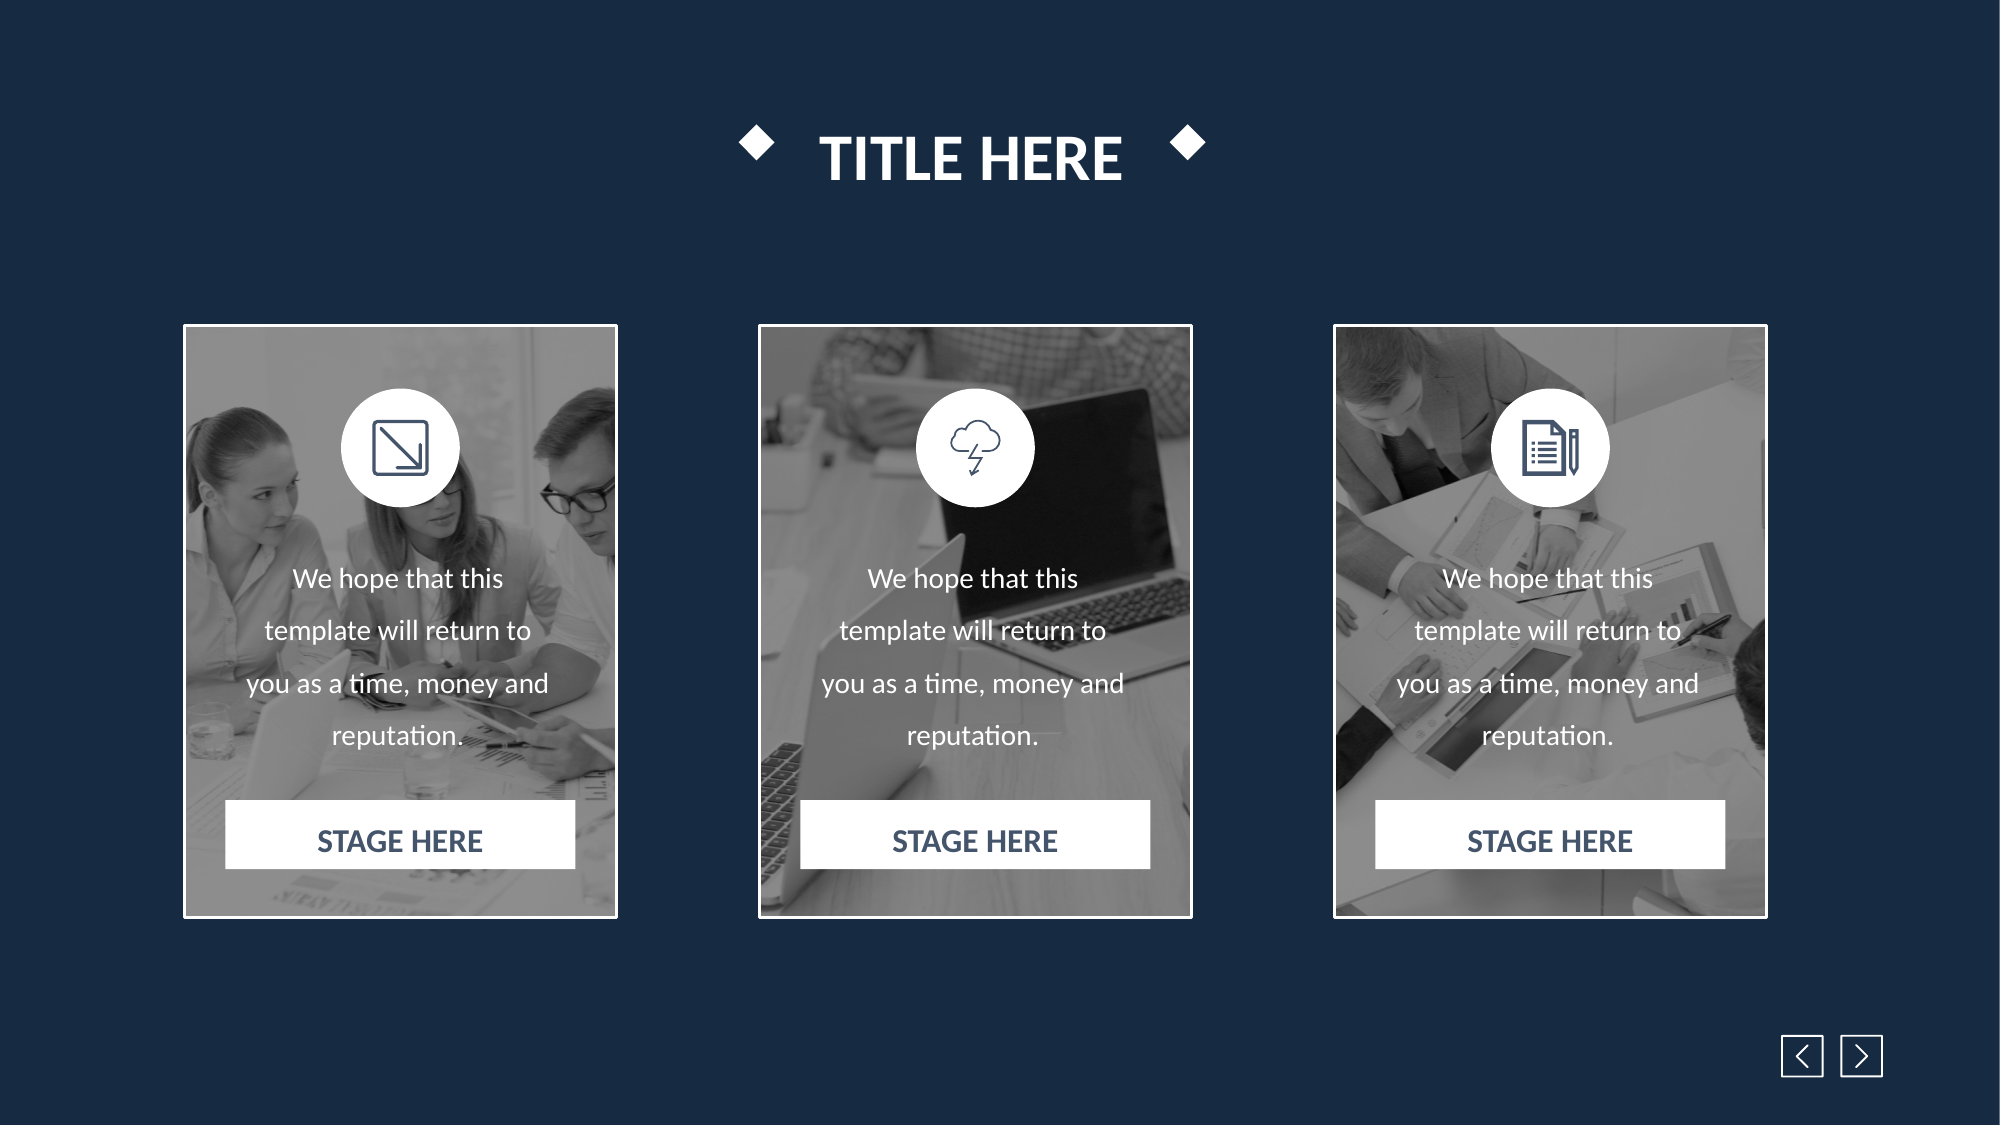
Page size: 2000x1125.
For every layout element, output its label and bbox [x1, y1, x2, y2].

picture [759, 325, 1192, 918]
picture [184, 325, 617, 918]
text_box [1780, 1034, 1884, 1078]
text_box [738, 90, 1206, 203]
picture [1334, 325, 1767, 918]
